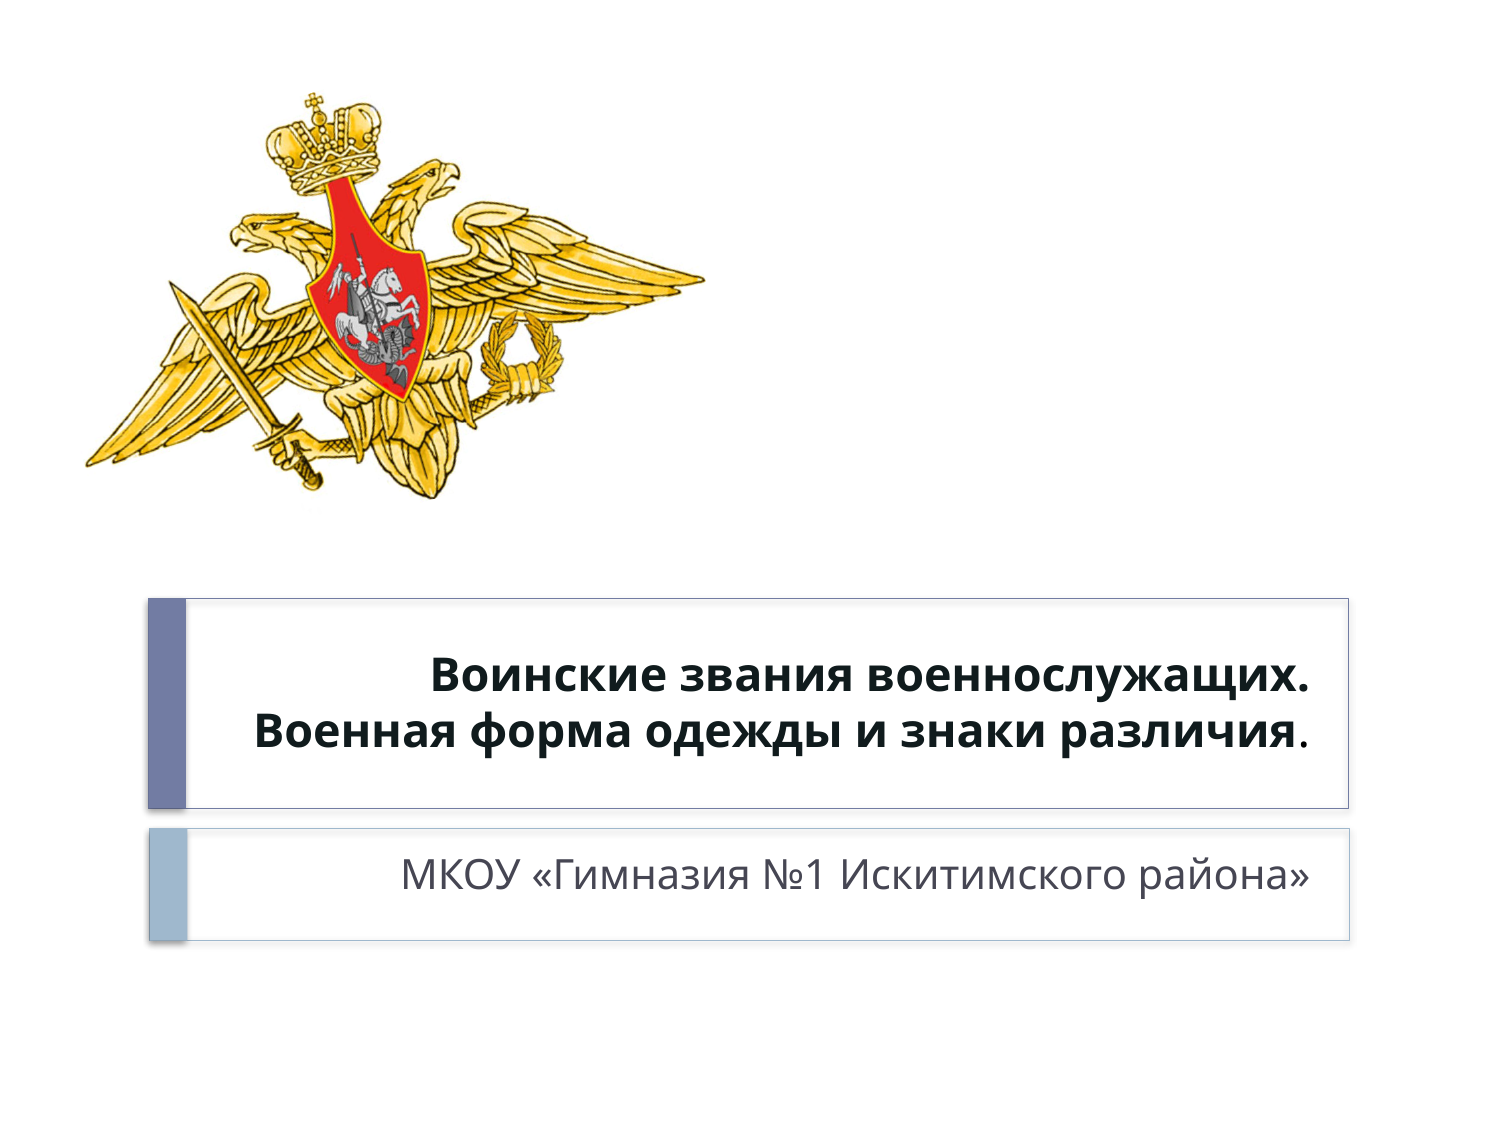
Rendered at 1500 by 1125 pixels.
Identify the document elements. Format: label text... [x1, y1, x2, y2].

picture [2, 1, 742, 591]
subtitle МКОУ «Гимназия №1 Искитимского района» [200, 840, 1325, 929]
title Воинские звания военнослужащих. Военная форма одежды и знаки различия. [200, 637, 1325, 800]
